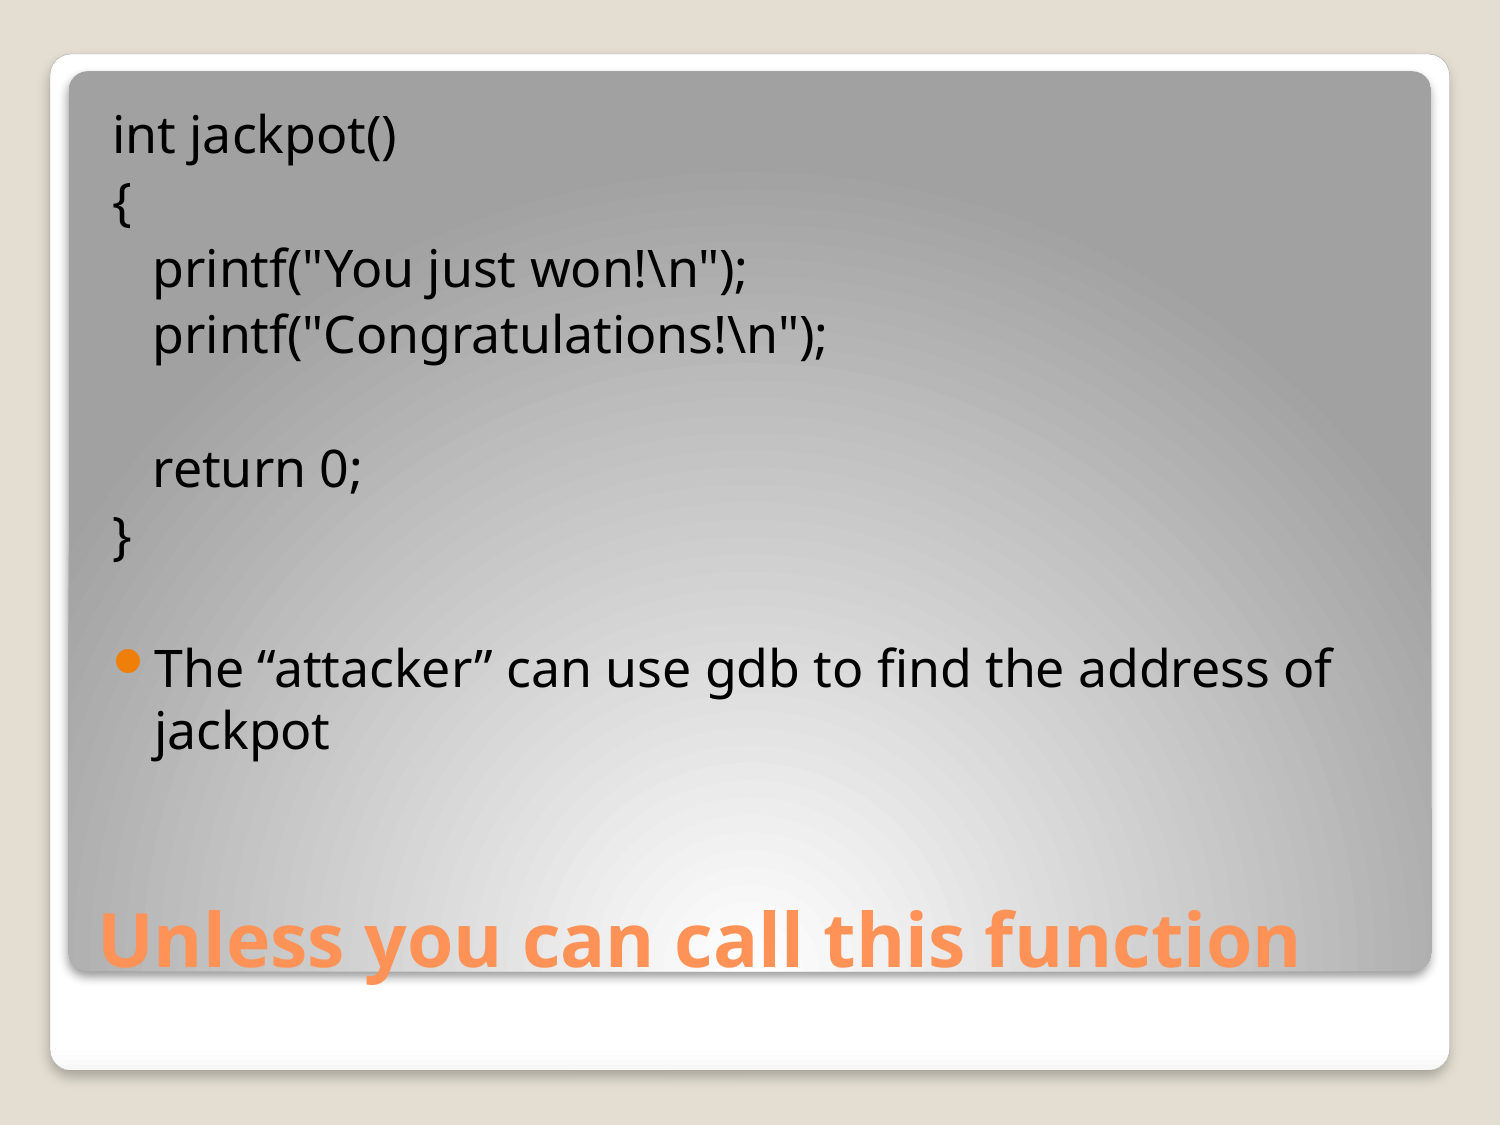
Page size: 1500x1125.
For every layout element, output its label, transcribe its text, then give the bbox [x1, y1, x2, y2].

title Unless you can call this function [82, 817, 1425, 990]
list int jackpot() { printf("You just won!\n"); printf("Congratulations!\n"); return 0; } The “attacker” can use gdb to find the address of jackpot [82, 86, 1425, 774]
